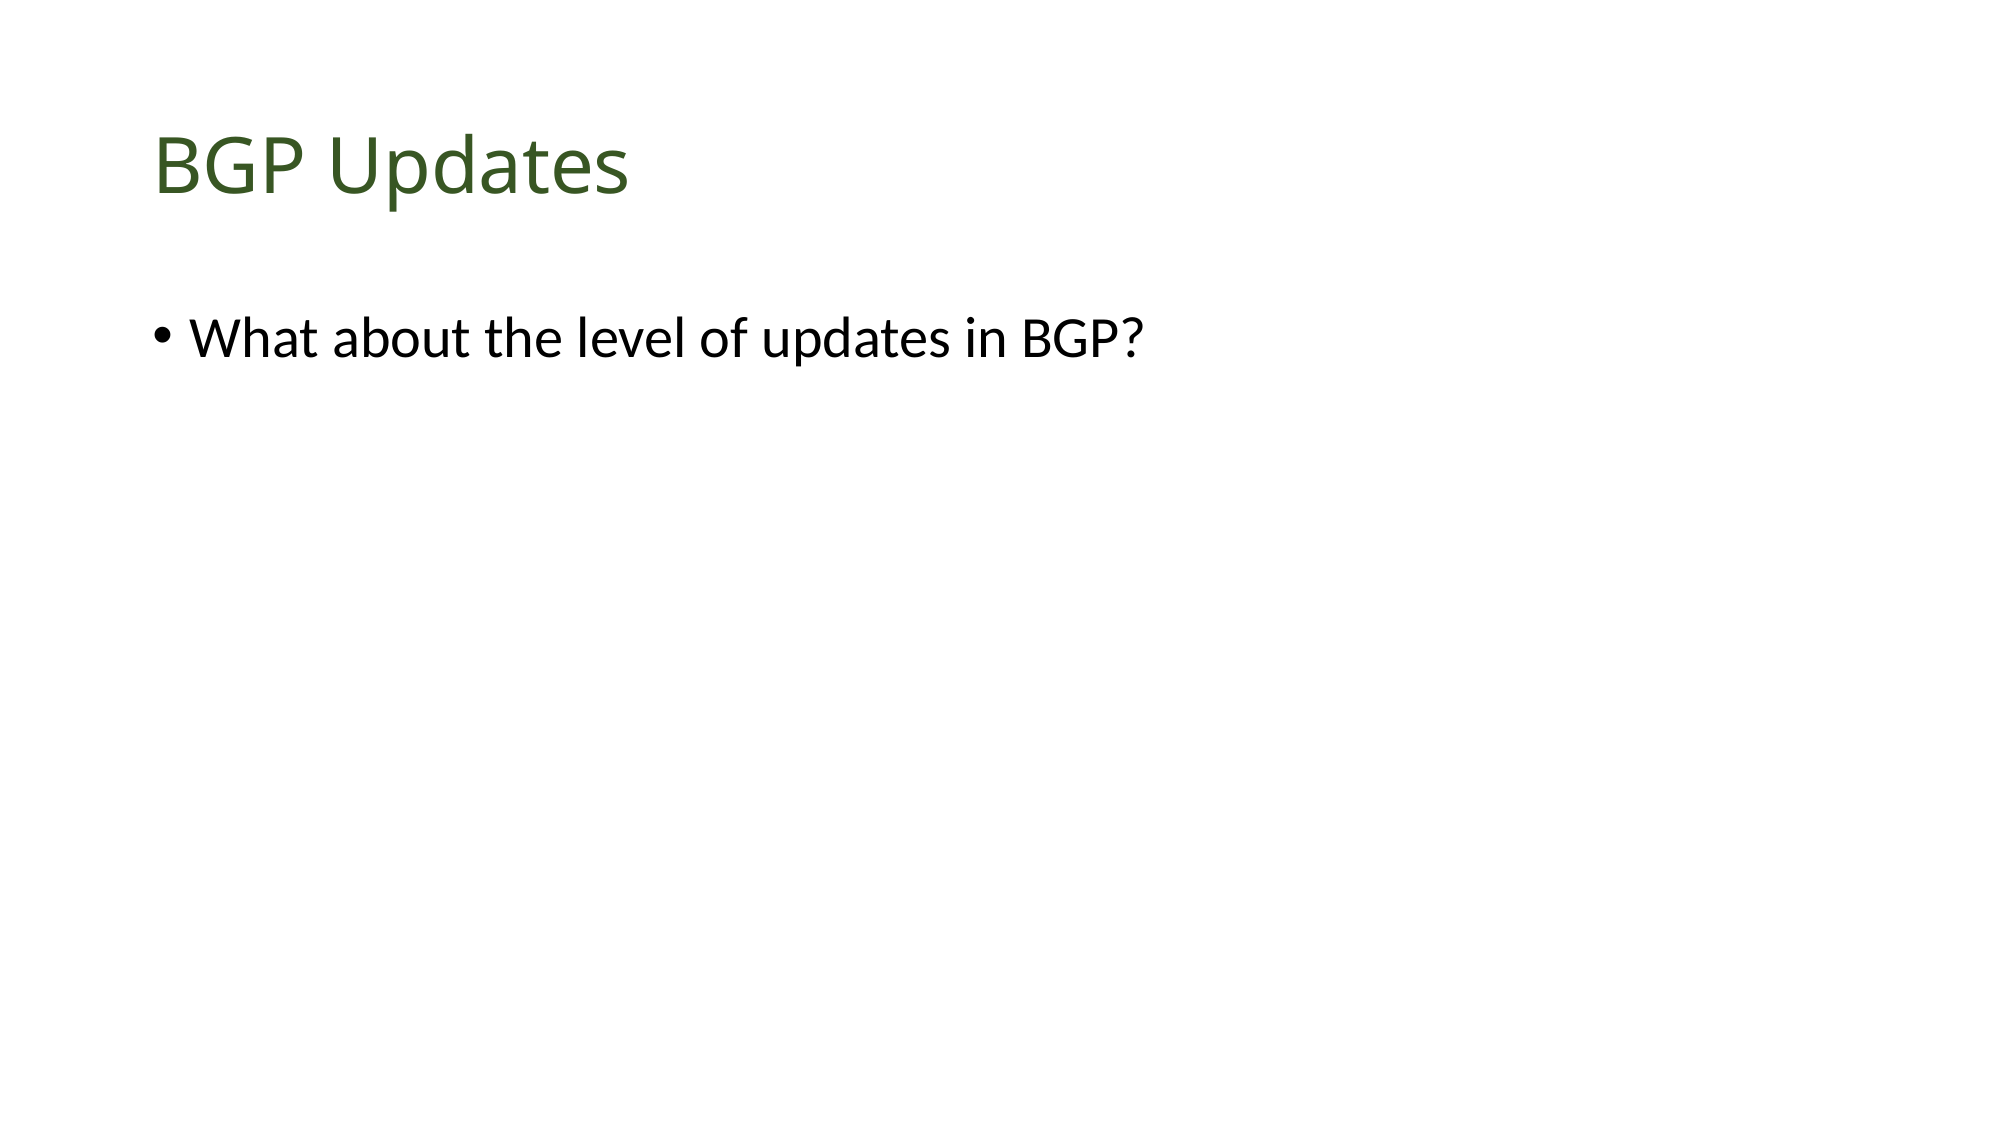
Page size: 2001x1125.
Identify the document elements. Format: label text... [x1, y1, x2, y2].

list What about the level of updates in BGP? [137, 299, 1863, 1014]
title BGP Updates [137, 59, 1863, 278]
